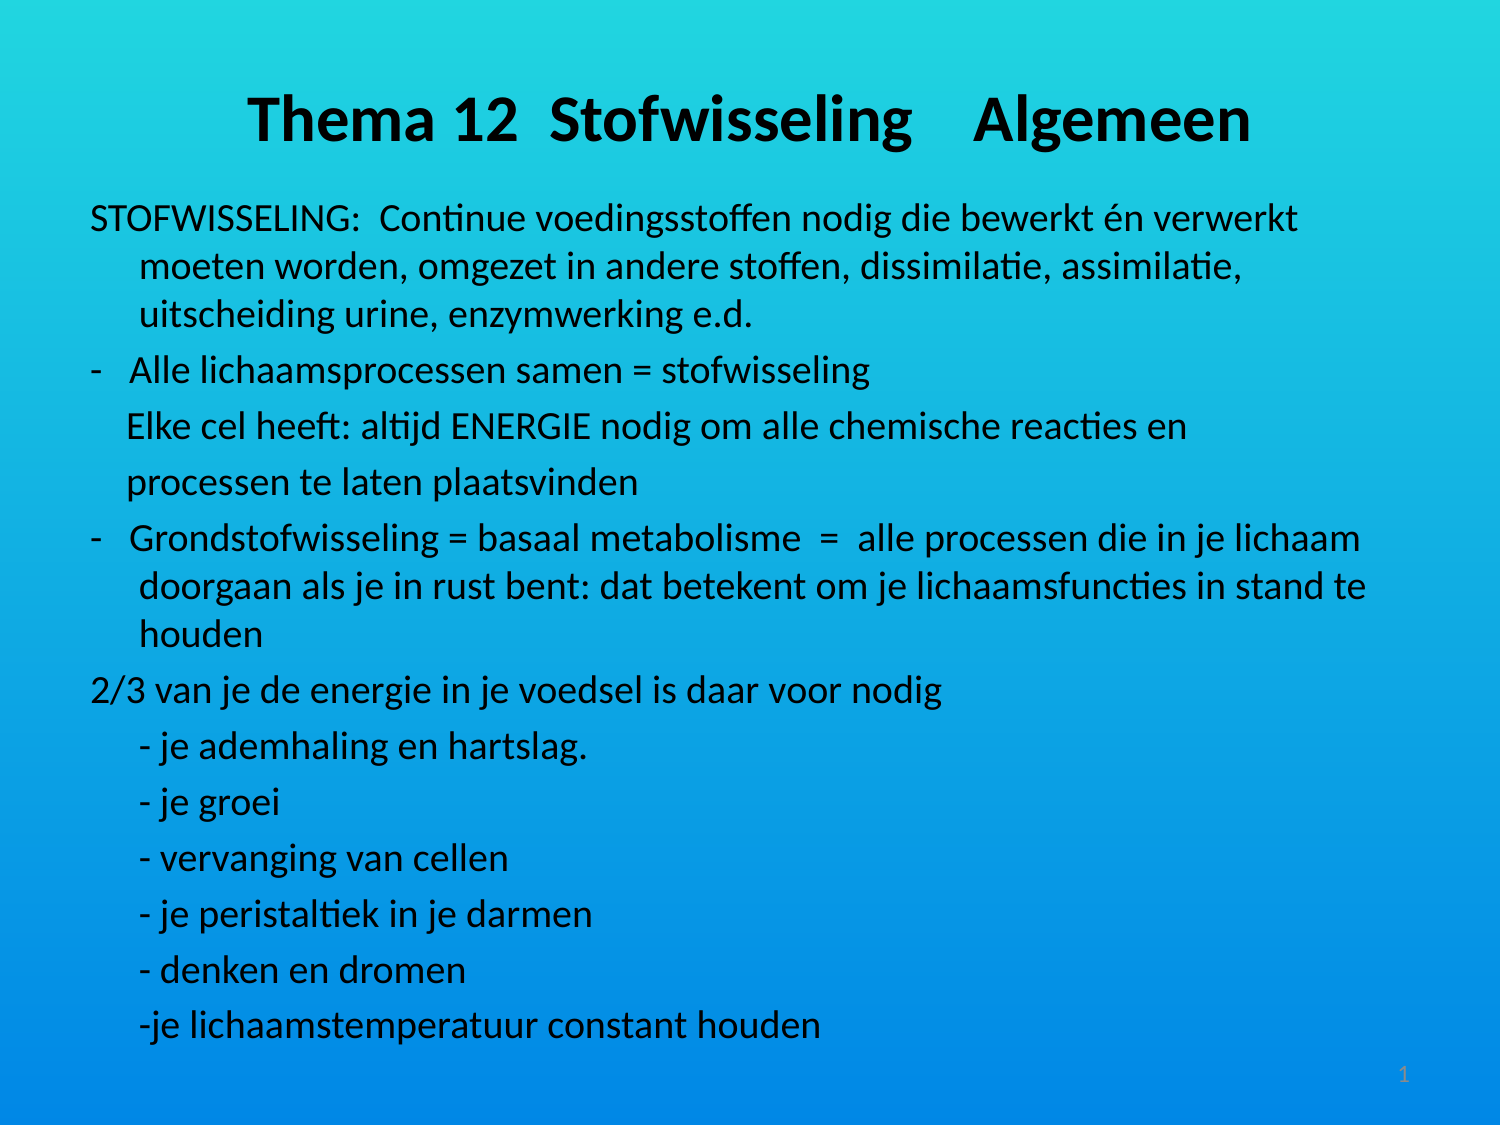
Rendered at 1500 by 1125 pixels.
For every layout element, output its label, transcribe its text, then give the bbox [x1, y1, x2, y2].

list STOFWISSELING: Continue voedingsstoffen nodig die bewerkt én verwerkt moeten worden, omgezet in andere stoffen, dissimilatie, assimilatie, uitscheiding urine, enzymwerking e.d. - Alle lichaamsprocessen samen = stofwisseling Elke cel heeft: altijd ENERGIE nodig om alle chemische reacties en processen te laten plaatsvinden - Grondstofwisseling = basaal metabolisme = alle processen die in je lichaam doorgaan als je in rust bent: dat betekent om je lichaamsfuncties in stand te houden 2/3 van je de energie in je voedsel is daar voor nodig - je ademhaling en hartslag. - je groei - vervanging van cellen - je peristaltiek in je darmen - denken en dromen -je lichaamstemperatuur constant houden [75, 184, 1425, 1059]
slide_number 1 [1074, 1042, 1425, 1103]
title Thema 12 Stofwisseling Algemeen [75, 45, 1425, 184]
